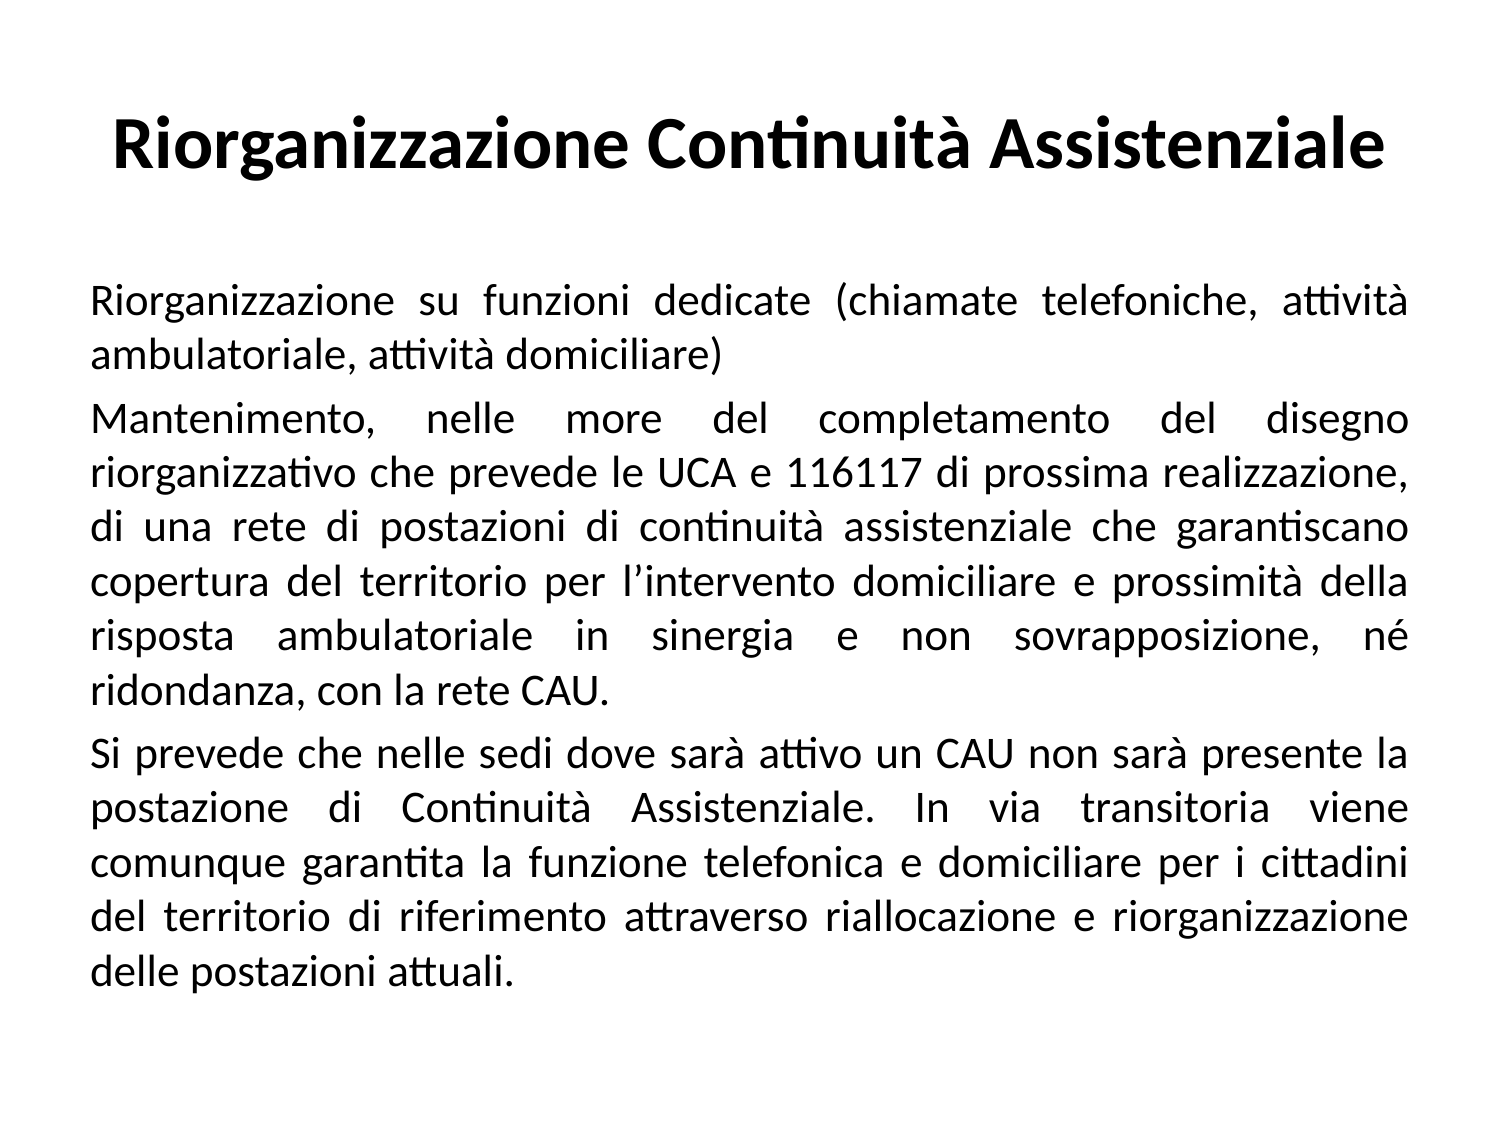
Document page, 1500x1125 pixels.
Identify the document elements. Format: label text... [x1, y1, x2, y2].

list Riorganizzazione su funzioni dedicate (chiamate telefoniche, attività ambulatoriale, attività domiciliare) Mantenimento, nelle more del completamento del disegno riorganizzativo che prevede le UCA e 116117 di prossima realizzazione, di una rete di postazioni di continuità assistenziale che garantiscano copertura del territorio per l’intervento domiciliare e prossimità della risposta ambulatoriale in sinergia e non sovrapposizione, né ridondanza, con la rete CAU. Si prevede che nelle sedi dove sarà attivo un CAU non sarà presente la postazione di Continuità Assistenziale. In via transitoria viene comunque garantita la funzione telefonica e domiciliare per i cittadini del territorio di riferimento attraverso riallocazione e riorganizzazione delle postazioni attuali. [75, 262, 1425, 1005]
title Riorganizzazione Continuità Assistenziale [75, 45, 1425, 233]
